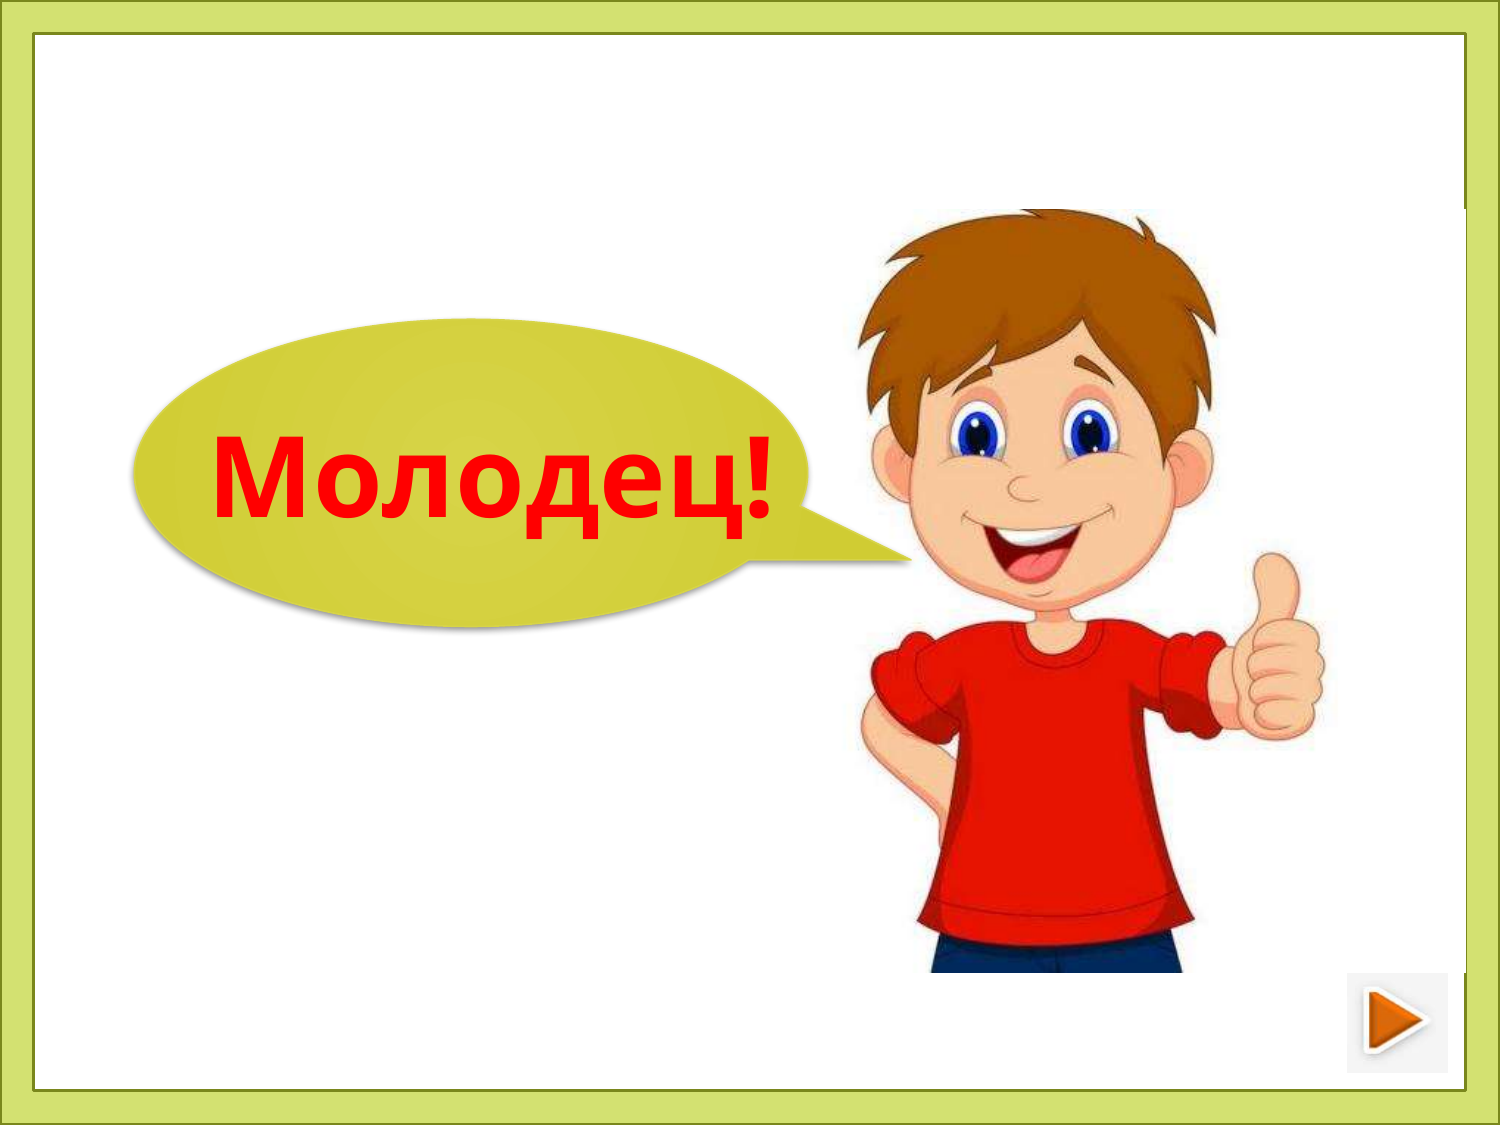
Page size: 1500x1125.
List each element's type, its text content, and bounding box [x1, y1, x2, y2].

text_box Молодец! [192, 397, 696, 548]
picture [702, 209, 1467, 1073]
text_box [133, 318, 696, 628]
